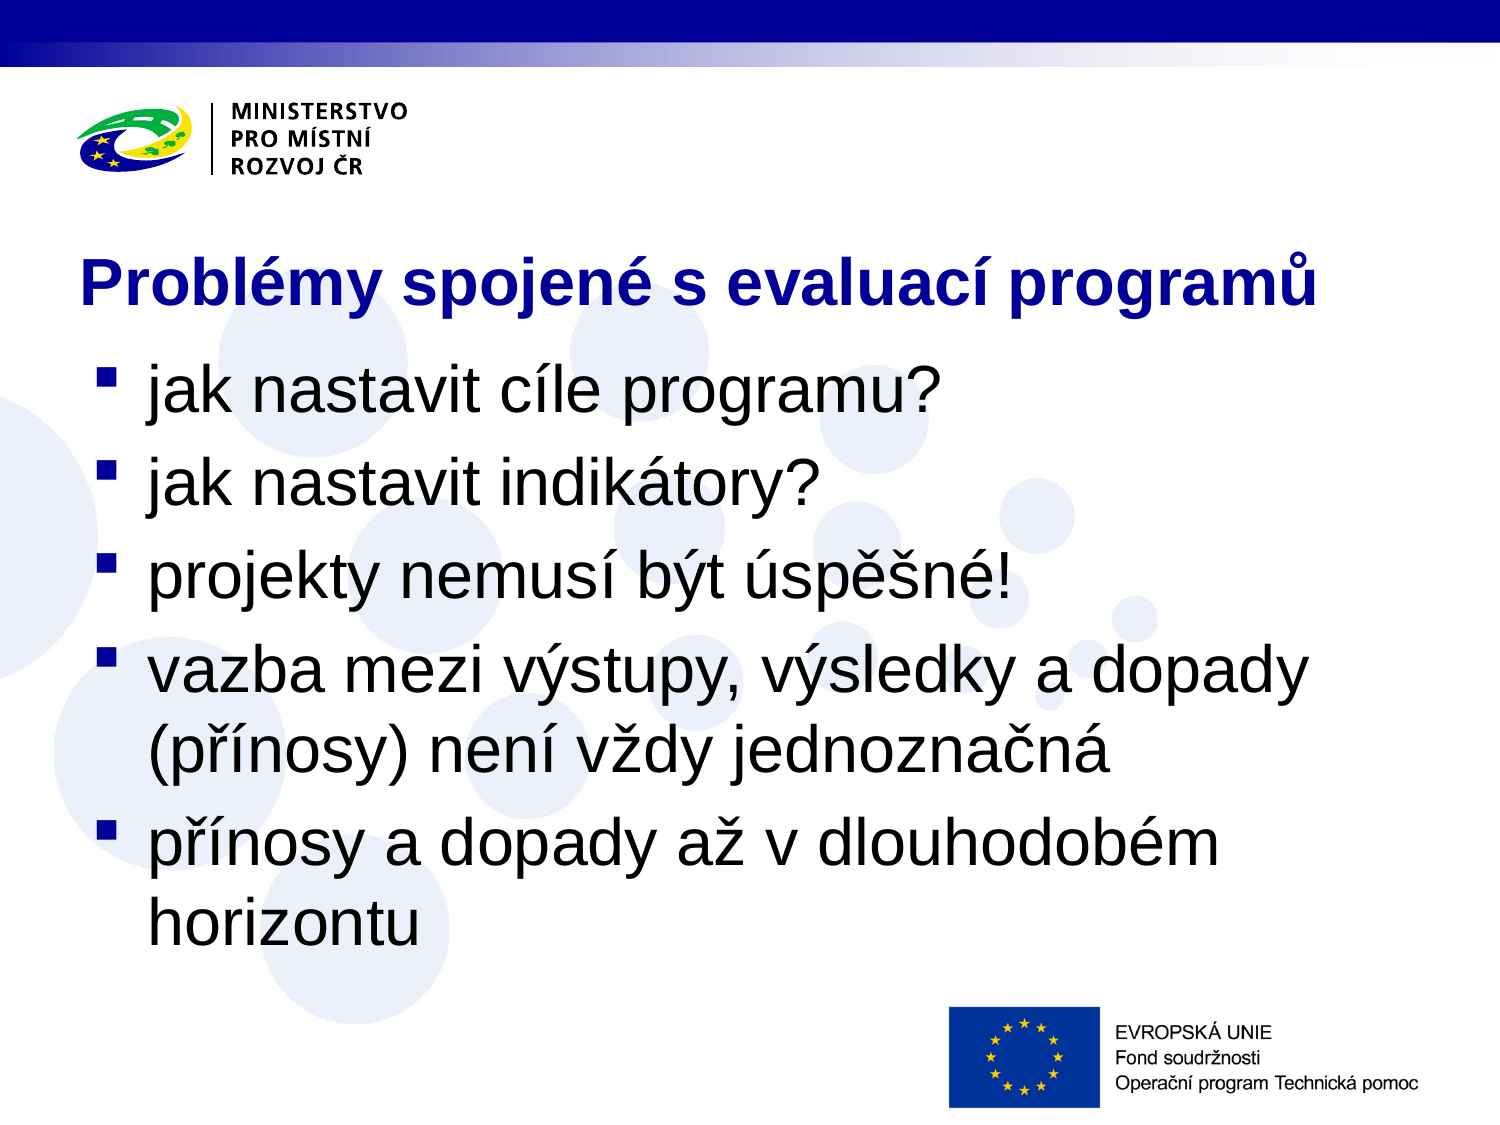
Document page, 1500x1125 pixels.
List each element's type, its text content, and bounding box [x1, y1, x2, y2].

list jak nastavit cíle programu? jak nastavit indikátory? projekty nemusí být úspěšné! vazba mezi výstupy, výsledky a dopady (přínosy) není vždy jednoznačná přínosy a dopady až v dlouhodobém horizontu [76, 338, 1427, 976]
title Problémy spojené s evaluací programů [64, 231, 1425, 315]
picture [0, 267, 1452, 1125]
